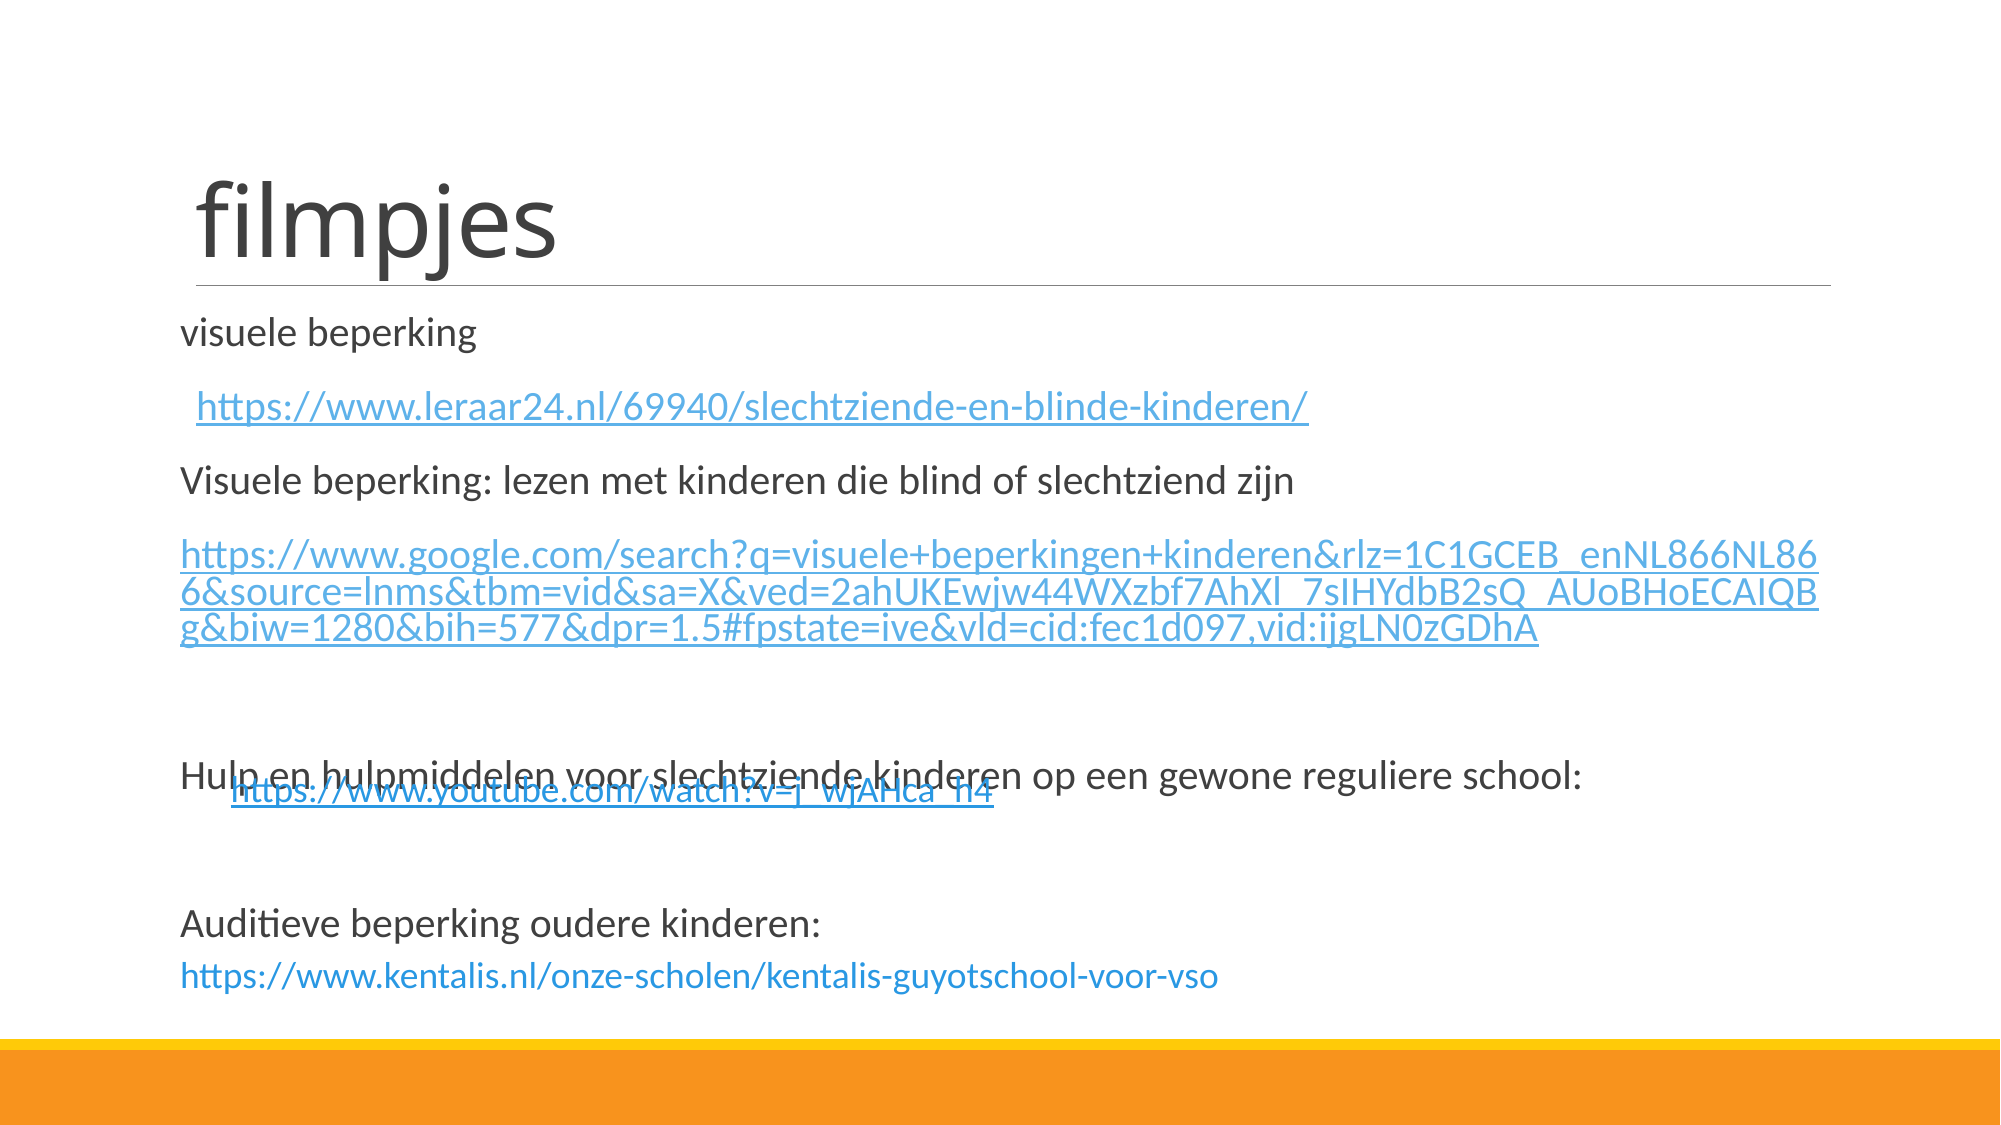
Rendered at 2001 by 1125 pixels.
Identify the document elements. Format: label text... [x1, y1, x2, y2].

text_box https://www.youtube.com/watch?v=j_wjAHca_h4 [215, 757, 1009, 863]
list visuele beperking https://www.leraar24.nl/69940/slechtziende-en-blinde-kinderen/ Visuele beperking: lezen met kinderen die blind of slechtziend zijn https://www.google.com/search?q=visuele+beperkingen+kinderen&rlz=1C1GCEB_enNL866NL866&source=lnms&tbm=vid&sa=X&ved=2ahUKEwjw44WXzbf7AhXl_7sIHYdbB2sQ_AUoBHoECAIQBg&biw=1280&bih=577&dpr=1.5#fpstate=ive&vld=cid:fec1d097,vid:ijgLN0zGDhA Hulp en hulpmiddelen voor slechtziende kinderen op een gewone reguliere school: Auditieve beperking oudere kinderen: https://www.kentalis.nl/onze-scholen/kentalis-guyotschool-voor-vso [180, 302, 1830, 963]
title filmpjes [180, 47, 1830, 285]
